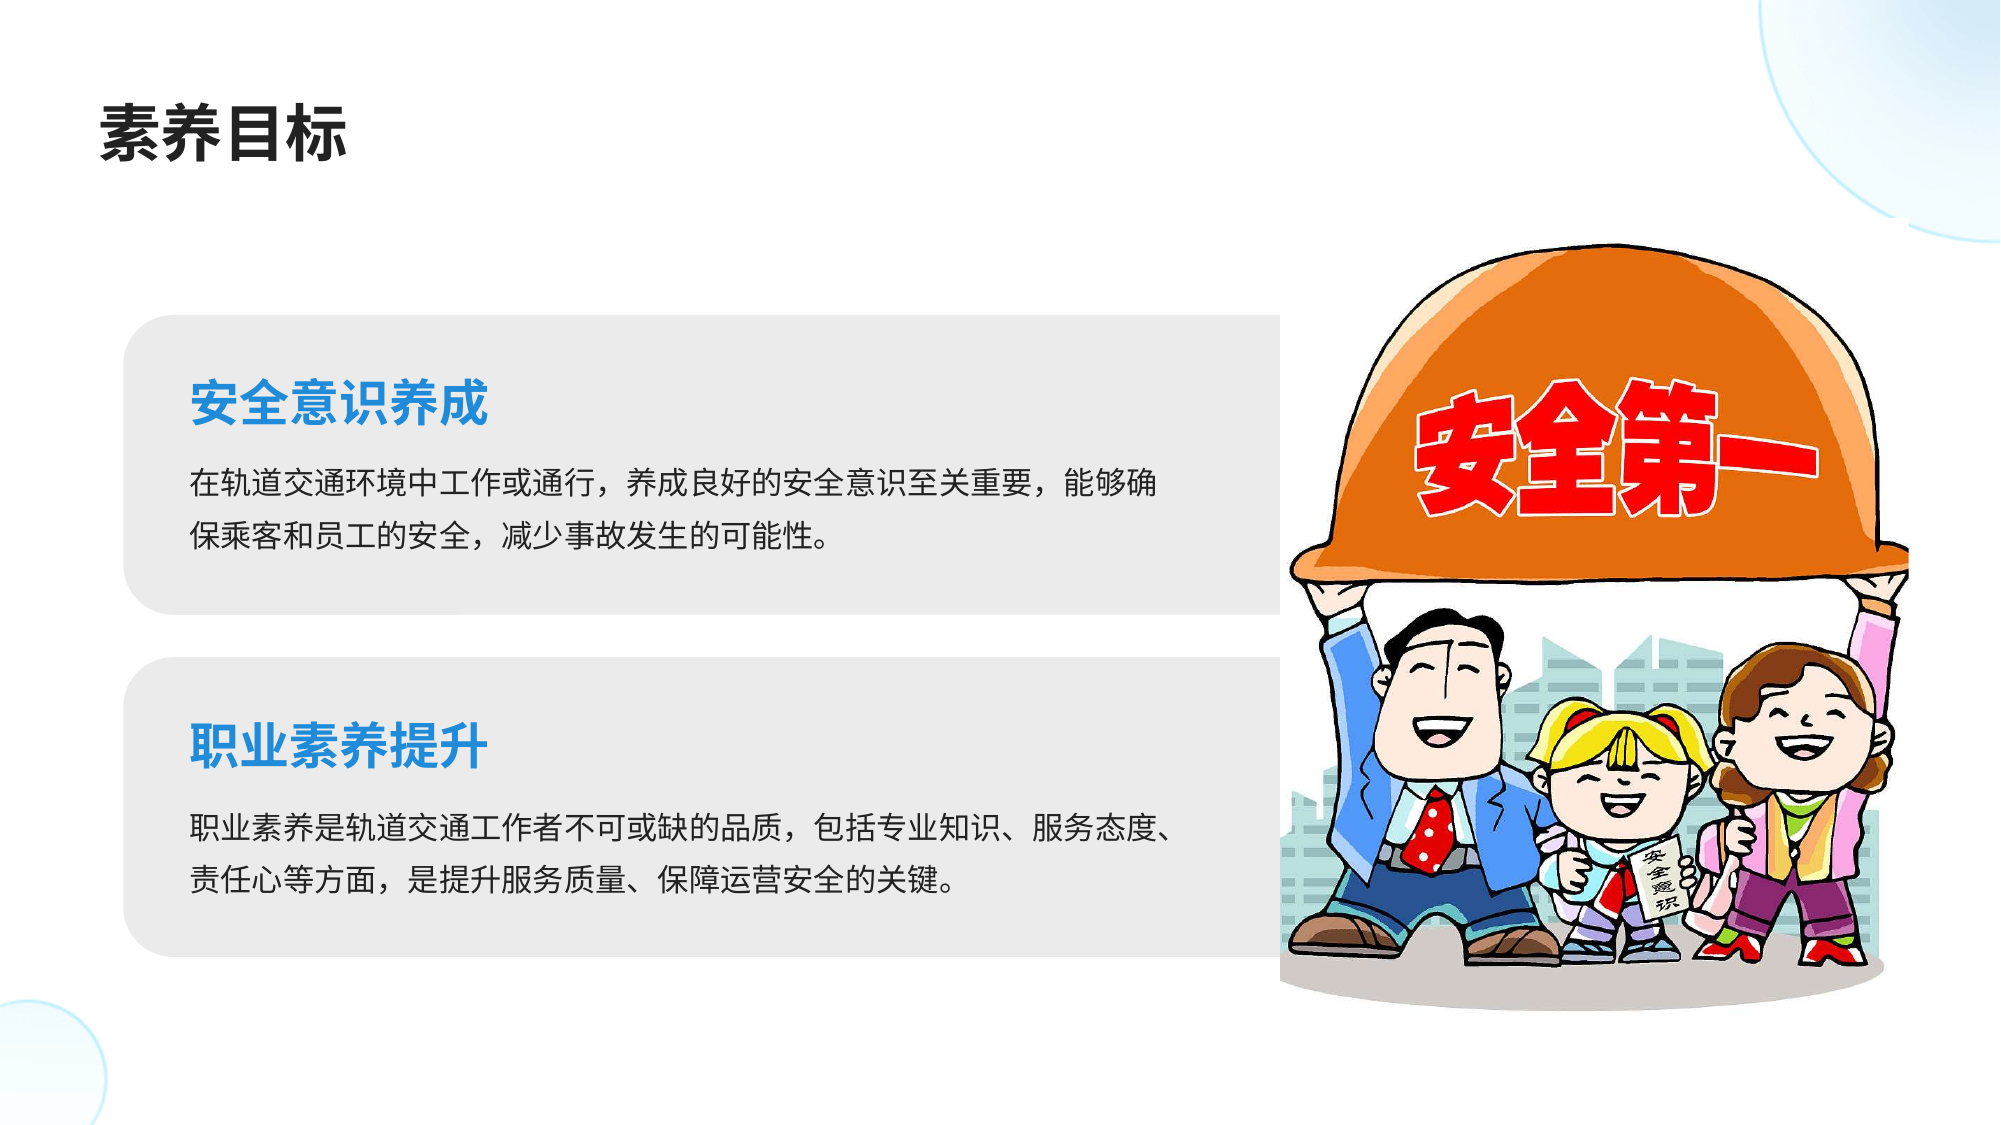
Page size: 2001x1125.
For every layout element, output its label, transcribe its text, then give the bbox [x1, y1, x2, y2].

picture [0, 0, 2001, 1125]
text_box 素养目标 [78, 43, 1922, 189]
text_box [123, 314, 1274, 615]
text_box 安全意识养成 [169, 342, 1193, 428]
text_box 职业素养提升 [169, 686, 1193, 773]
text_box [123, 657, 1274, 957]
text_box 职业素养是轨道交通工作者不可或缺的品质，包括专业知识、服务态度、责任心等方面，是提升服务质量、保障运营安全的关键。 [169, 773, 1193, 927]
text_box 在轨道交通环境中工作或通行，养成良好的安全意识至关重要，能够确保乘客和员工的安全，减少事故发生的可能性。 [169, 428, 1193, 584]
